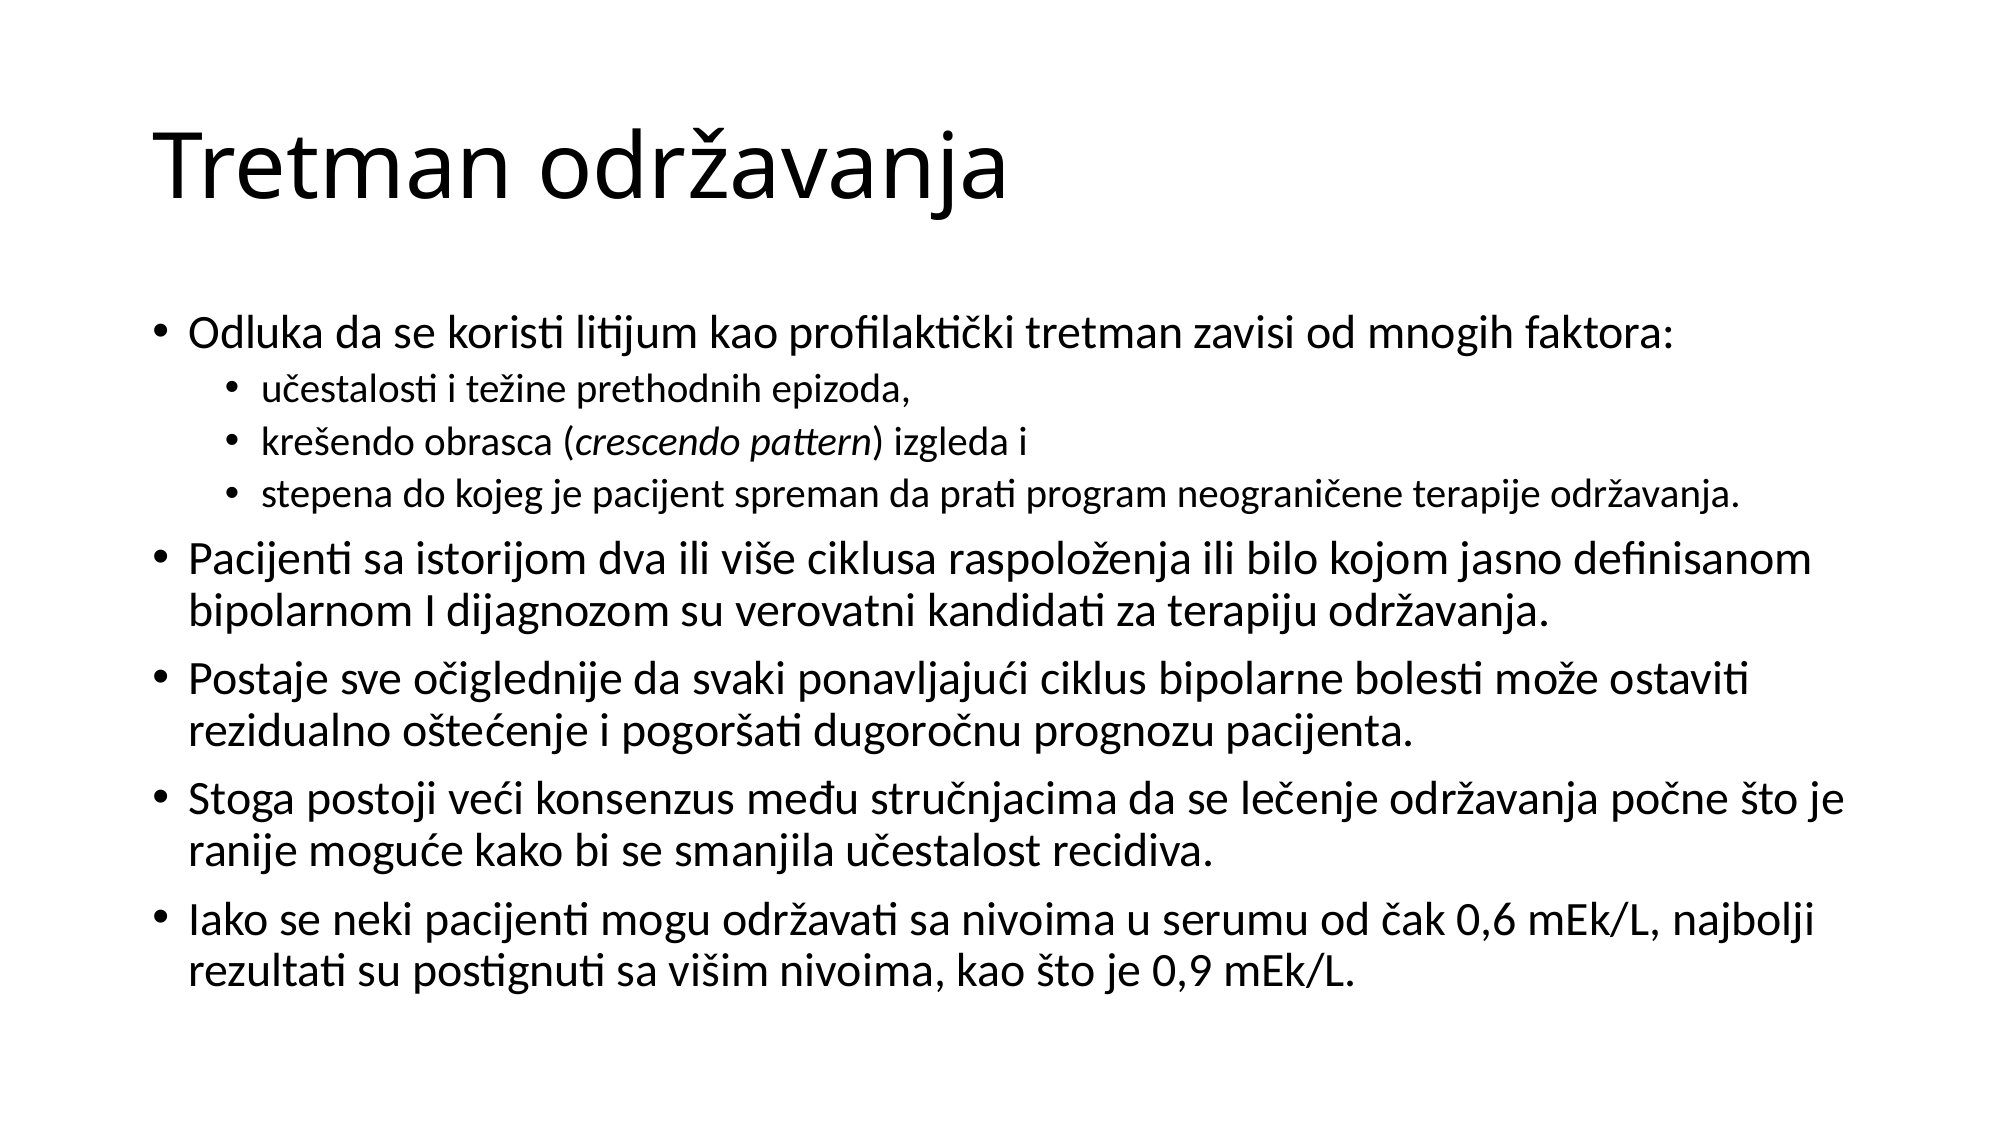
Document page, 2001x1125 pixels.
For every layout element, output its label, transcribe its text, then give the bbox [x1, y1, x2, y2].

title Tretman održavanja [137, 59, 1863, 278]
list Odluka da se koristi litijum kao profilaktički tretman zavisi od mnogih faktora: učestalosti i težine prethodnih epizoda, krešendo obrasca (crescendo pattern) izgleda i stepena do kojeg je pacijent spreman da prati program neograničene terapije održavanja. Pacijenti sa istorijom dva ili više ciklusa raspoloženja ili bilo kojom jasno definisanom bipolarnom I dijagnozom su verovatni kandidati za terapiju održavanja. Postaje sve očiglednije da svaki ponavljajući ciklus bipolarne bolesti može ostaviti rezidualno oštećenje i pogoršati dugoročnu prognozu pacijenta. Stoga postoji veći konsenzus među stručnjacima da se lečenje održavanja počne što je ranije moguće kako bi se smanjila učestalost recidiva. Iako se neki pacijenti mogu održavati sa nivoima u serumu od čak 0,6 mEk/L, najbolji rezultati su postignuti sa višim nivoima, kao što je 0,9 mEk/L. [137, 299, 1863, 1014]
